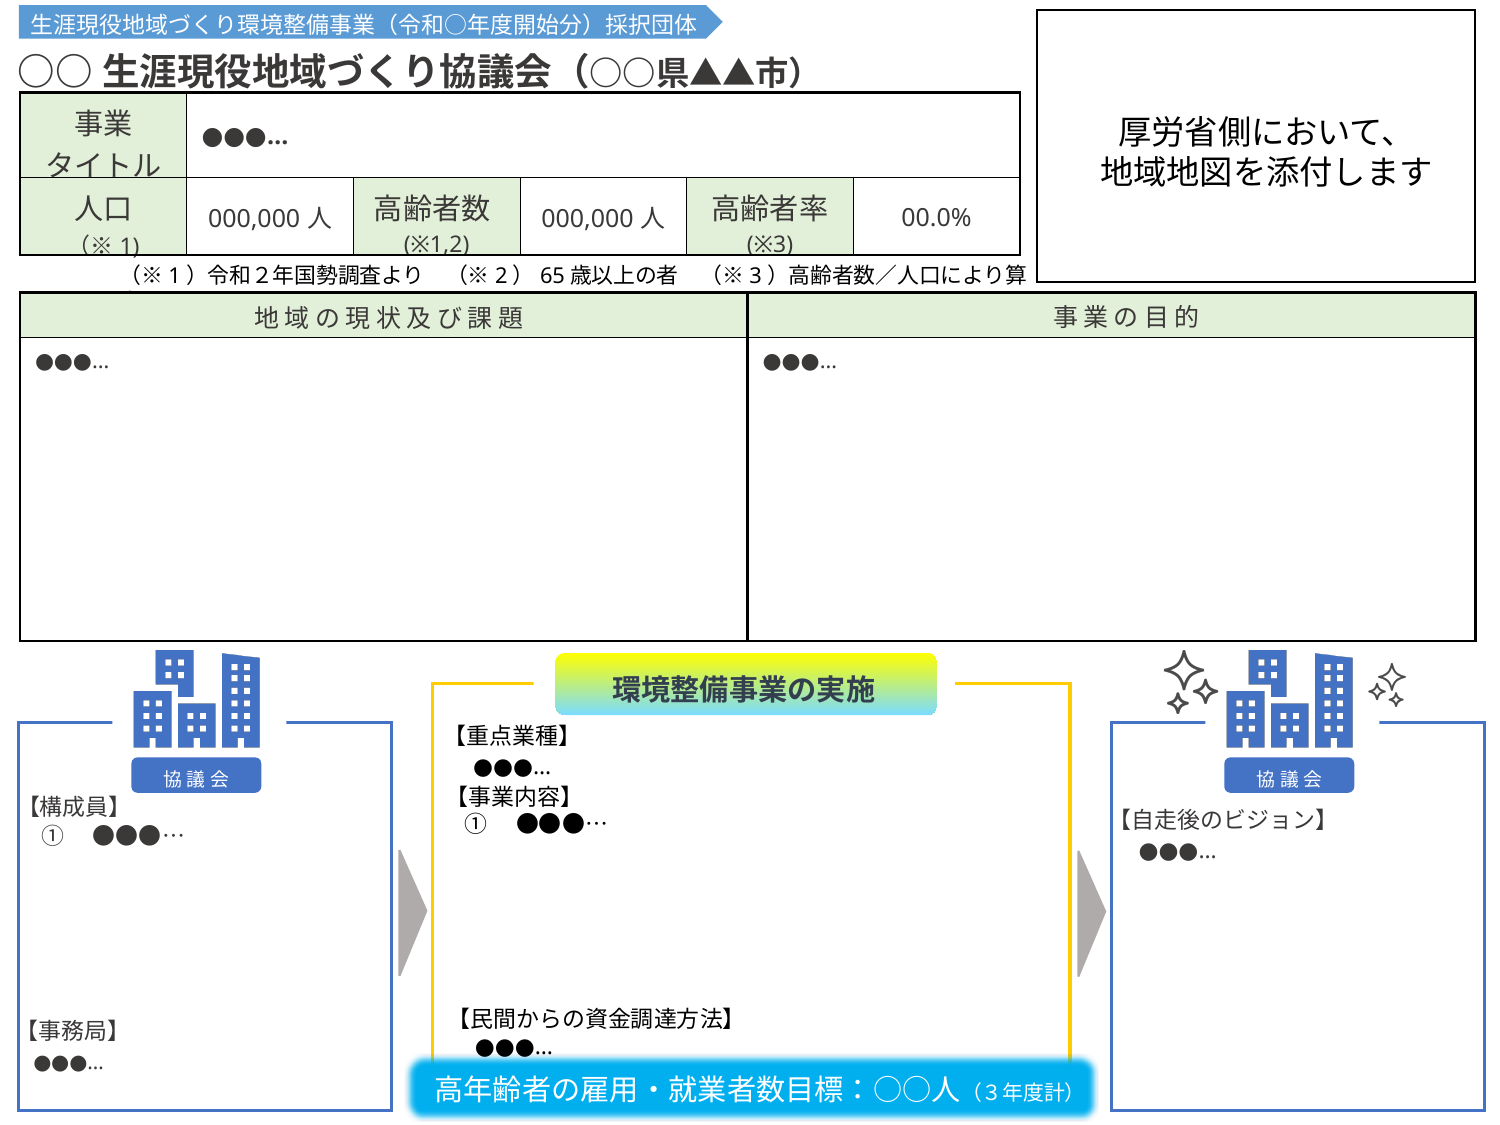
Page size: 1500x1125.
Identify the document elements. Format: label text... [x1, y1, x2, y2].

table_header [21, 294, 225, 337]
text_box [1036, 9, 1476, 283]
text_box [0, 623, 392, 1111]
table_cell 000,000人 [521, 178, 686, 254]
text_box （※1）令和２年国勢調査より （※2）65歳以上の者 （※3）高齢者数／人口により算出 [104, 254, 1060, 291]
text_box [405, 646, 1112, 1121]
text_box [718, 17, 723, 27]
table_cell 000,000人 [187, 178, 353, 254]
table_cell ●●●… [749, 338, 1474, 640]
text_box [225, 293, 1223, 341]
text_box [398, 849, 405, 977]
table_cell 00.0% [854, 178, 1019, 254]
table_header 事業 タイトル [21, 94, 186, 177]
text_box ○○生涯現役地域づくり協議会（○○県▲▲市） [3, 40, 838, 101]
text_box 厚労省側において、 地域地図を添付します [1085, 104, 1448, 199]
text_box 生涯現役地域づくり環境整備事業（令和○年度開始分）採択団体 [15, 2, 718, 46]
table_header [1223, 294, 1474, 337]
table_cell 高齢者率 (※3) [687, 178, 853, 254]
table_cell 高齢者数(※1,2) [354, 178, 520, 254]
table_header ●●●… [187, 94, 1019, 177]
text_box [1092, 623, 1485, 1111]
table_cell ●●●… [21, 338, 746, 640]
table_cell 人口 （※1) [21, 178, 186, 254]
